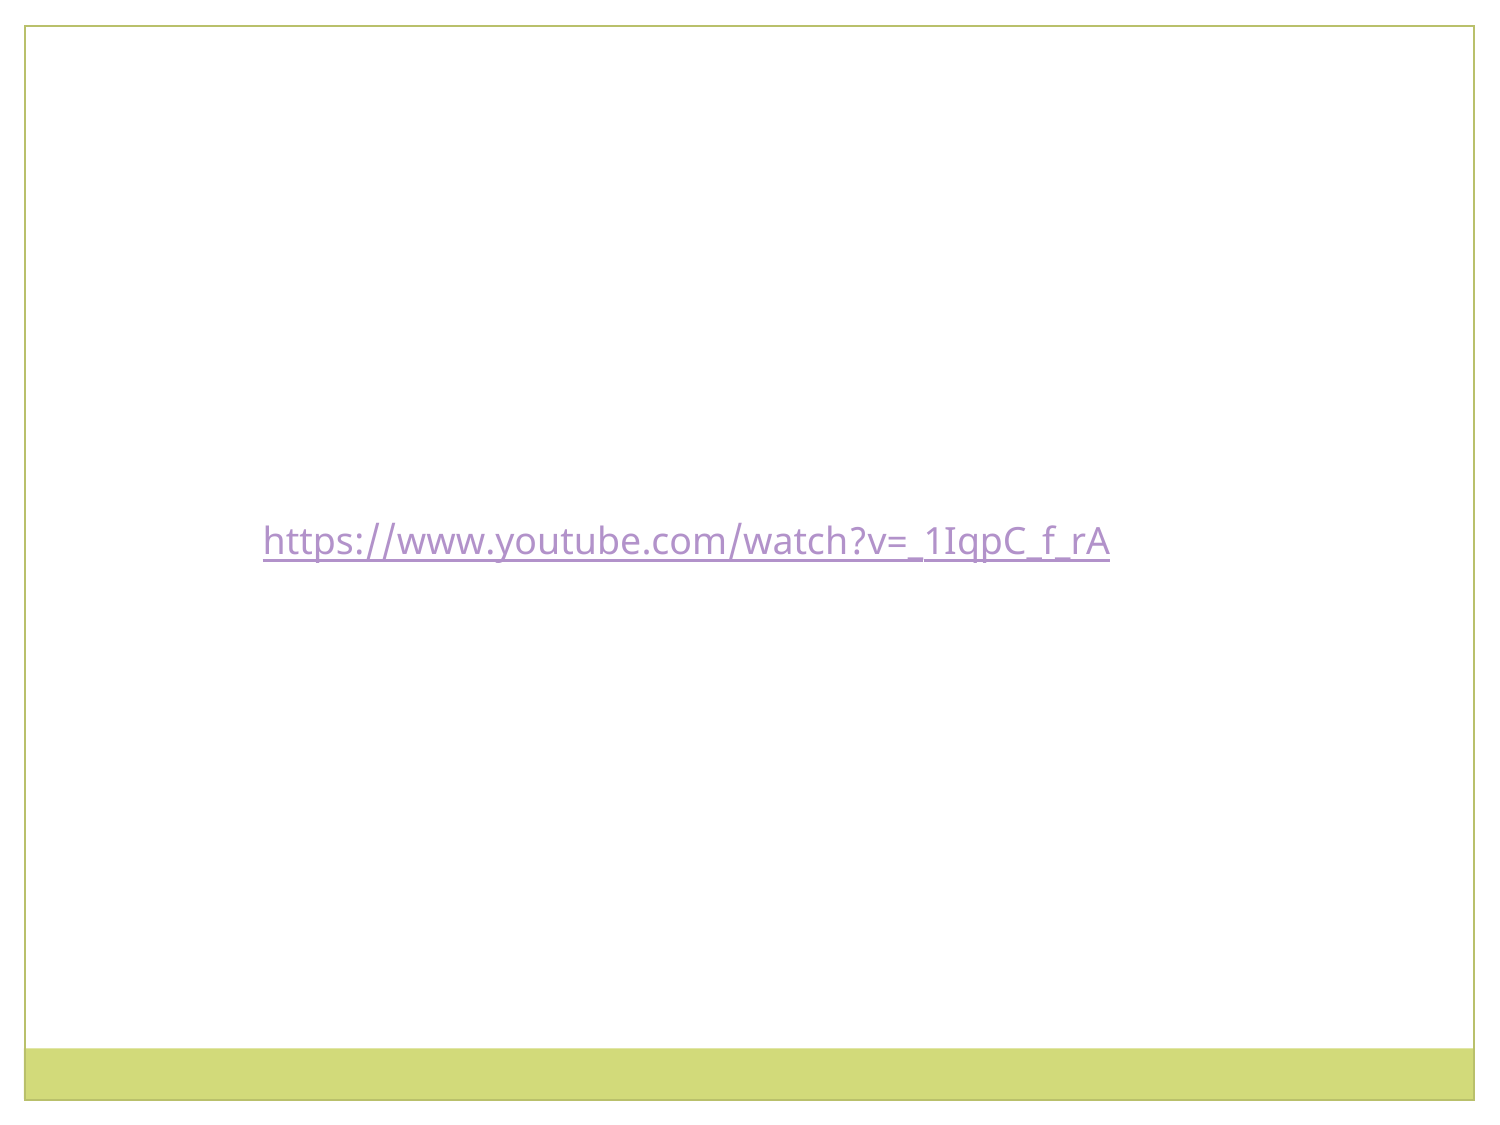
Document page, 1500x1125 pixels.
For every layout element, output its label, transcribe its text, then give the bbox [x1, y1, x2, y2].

text_box https://www.youtube.com/watch?v=_1IqpC_f_rA [123, 509, 1125, 618]
